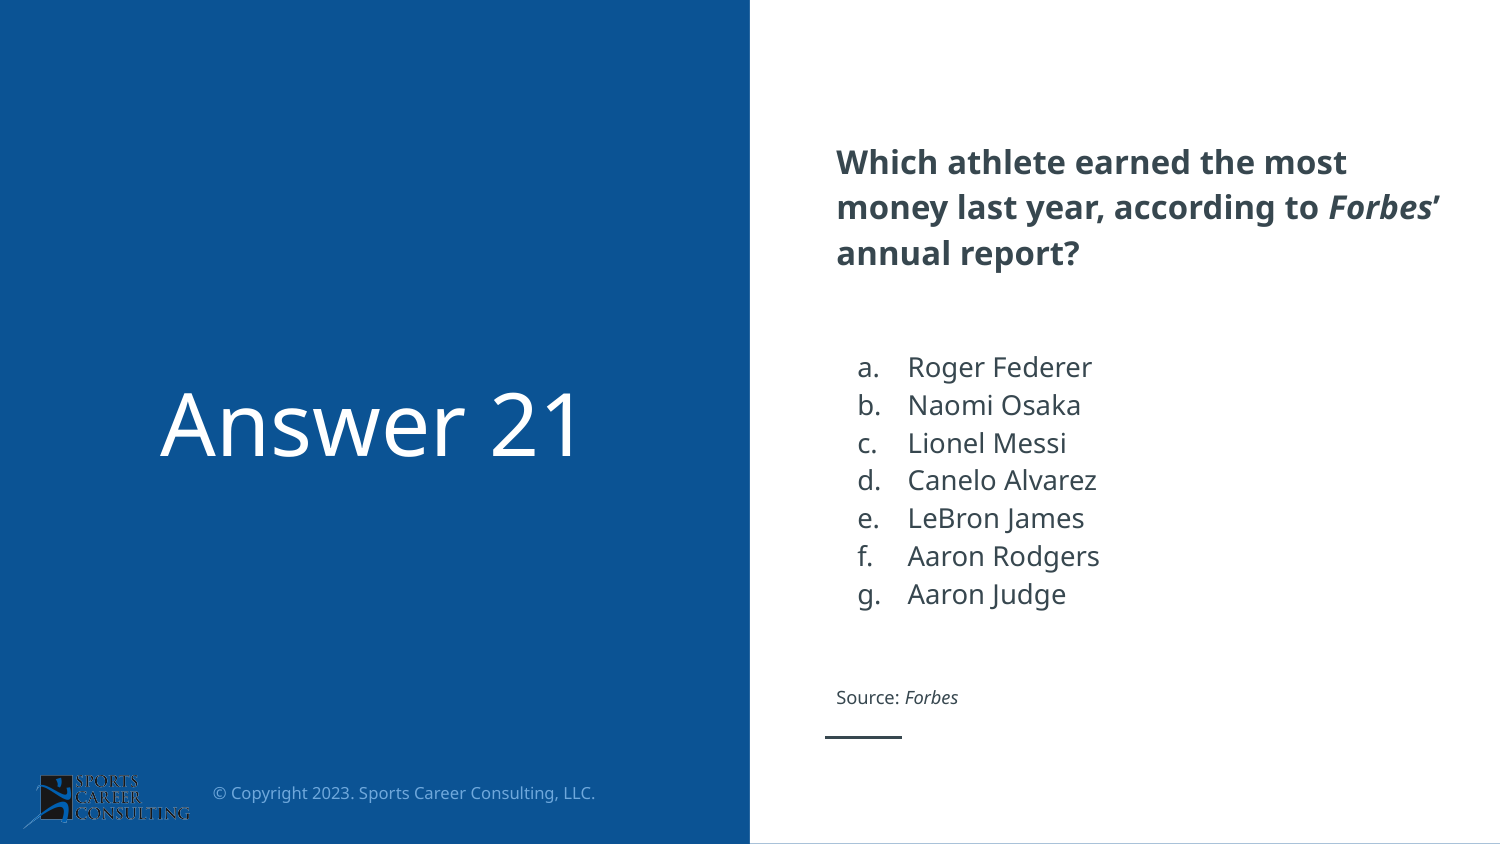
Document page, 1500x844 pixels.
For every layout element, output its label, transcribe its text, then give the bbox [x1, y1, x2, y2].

title Answer 21 [43, 298, 708, 546]
list Which athlete earned the most money last year, according to Forbes’ annual report? Roger Federer Naomi Osaka Lionel Messi Canelo Alvarez LeBron James Aaron Rodgers Aaron Judge Source: Forbes [821, 118, 1466, 725]
text_box © Copyright 2023. Sports Career Consulting, LLC. [197, 767, 750, 838]
picture [22, 774, 190, 829]
